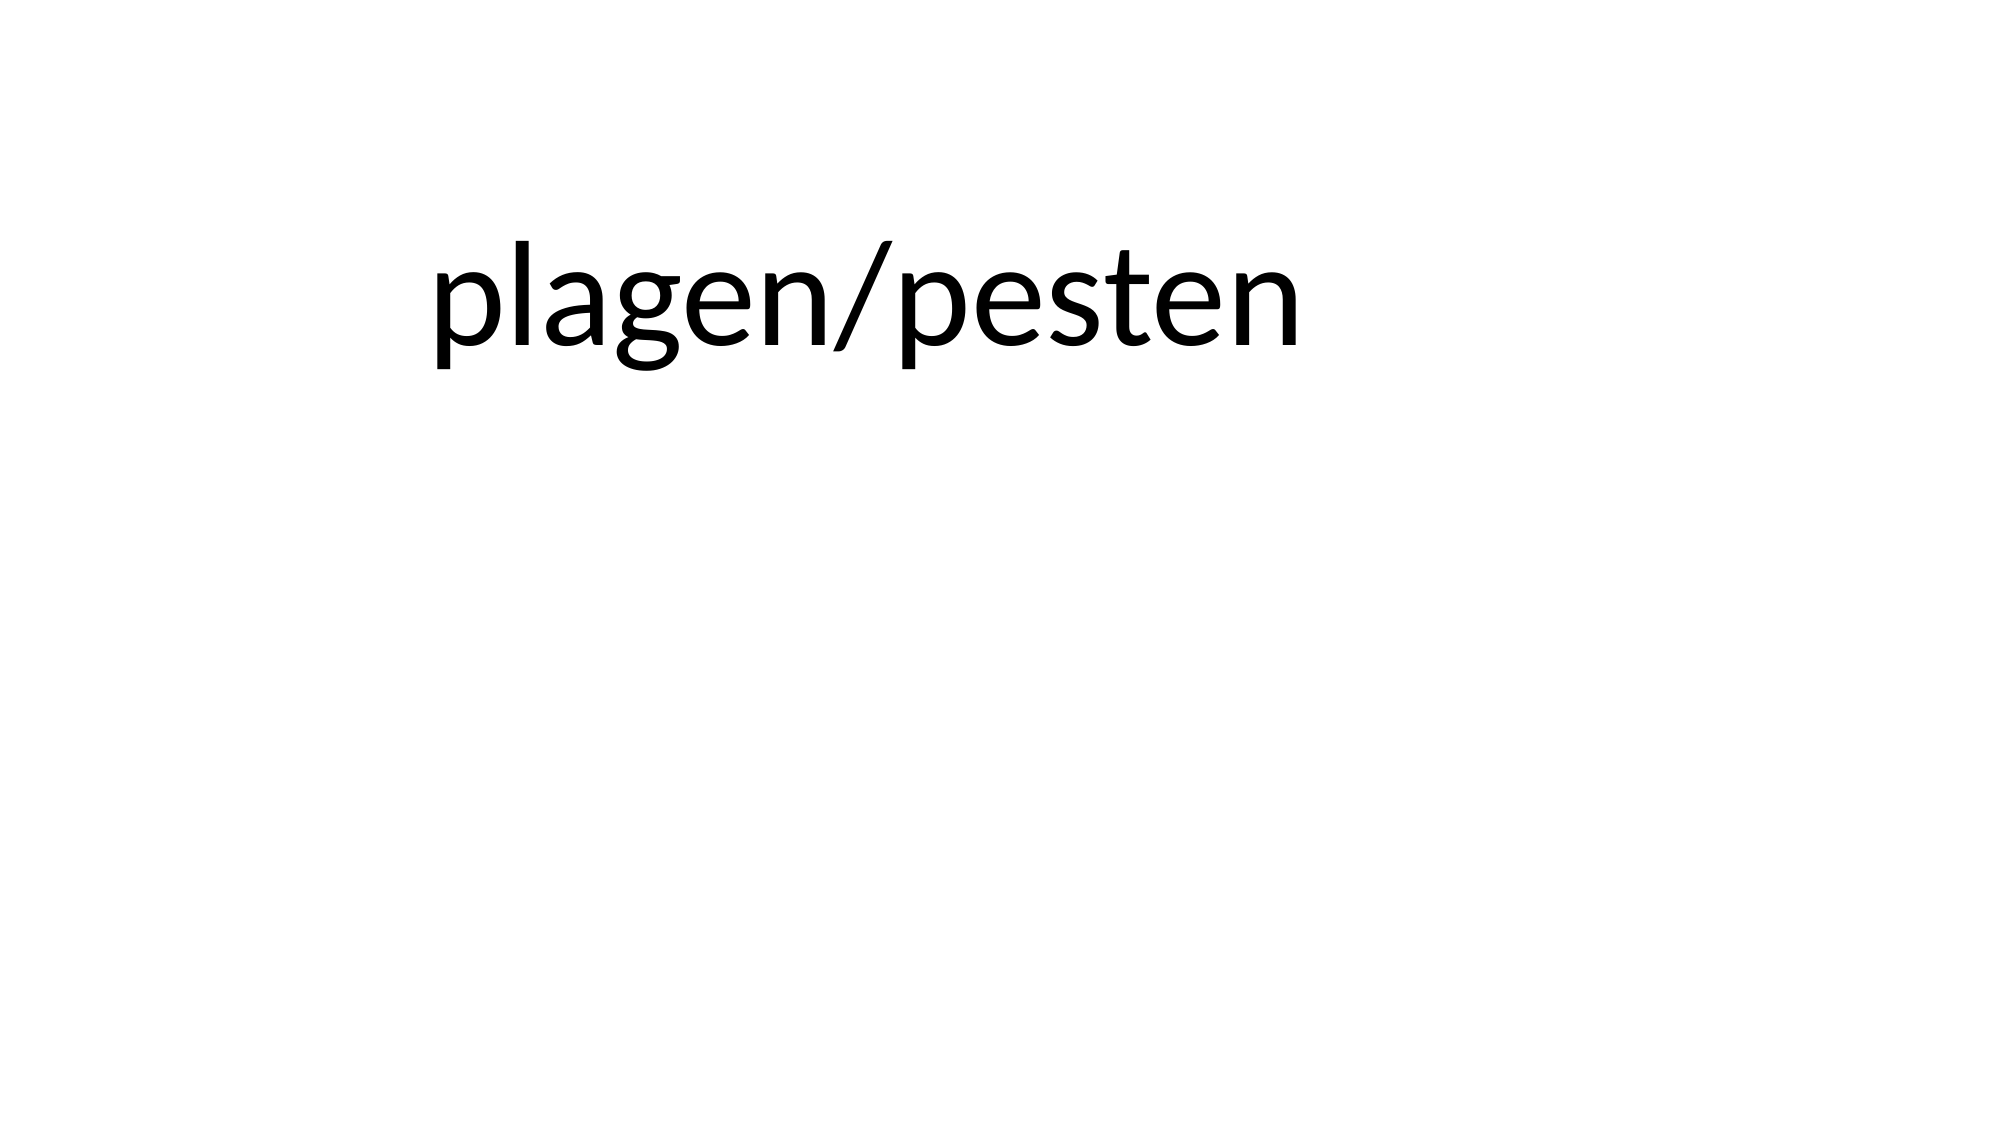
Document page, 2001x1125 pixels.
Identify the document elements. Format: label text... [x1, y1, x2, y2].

list plagen/pesten [412, 208, 1650, 839]
